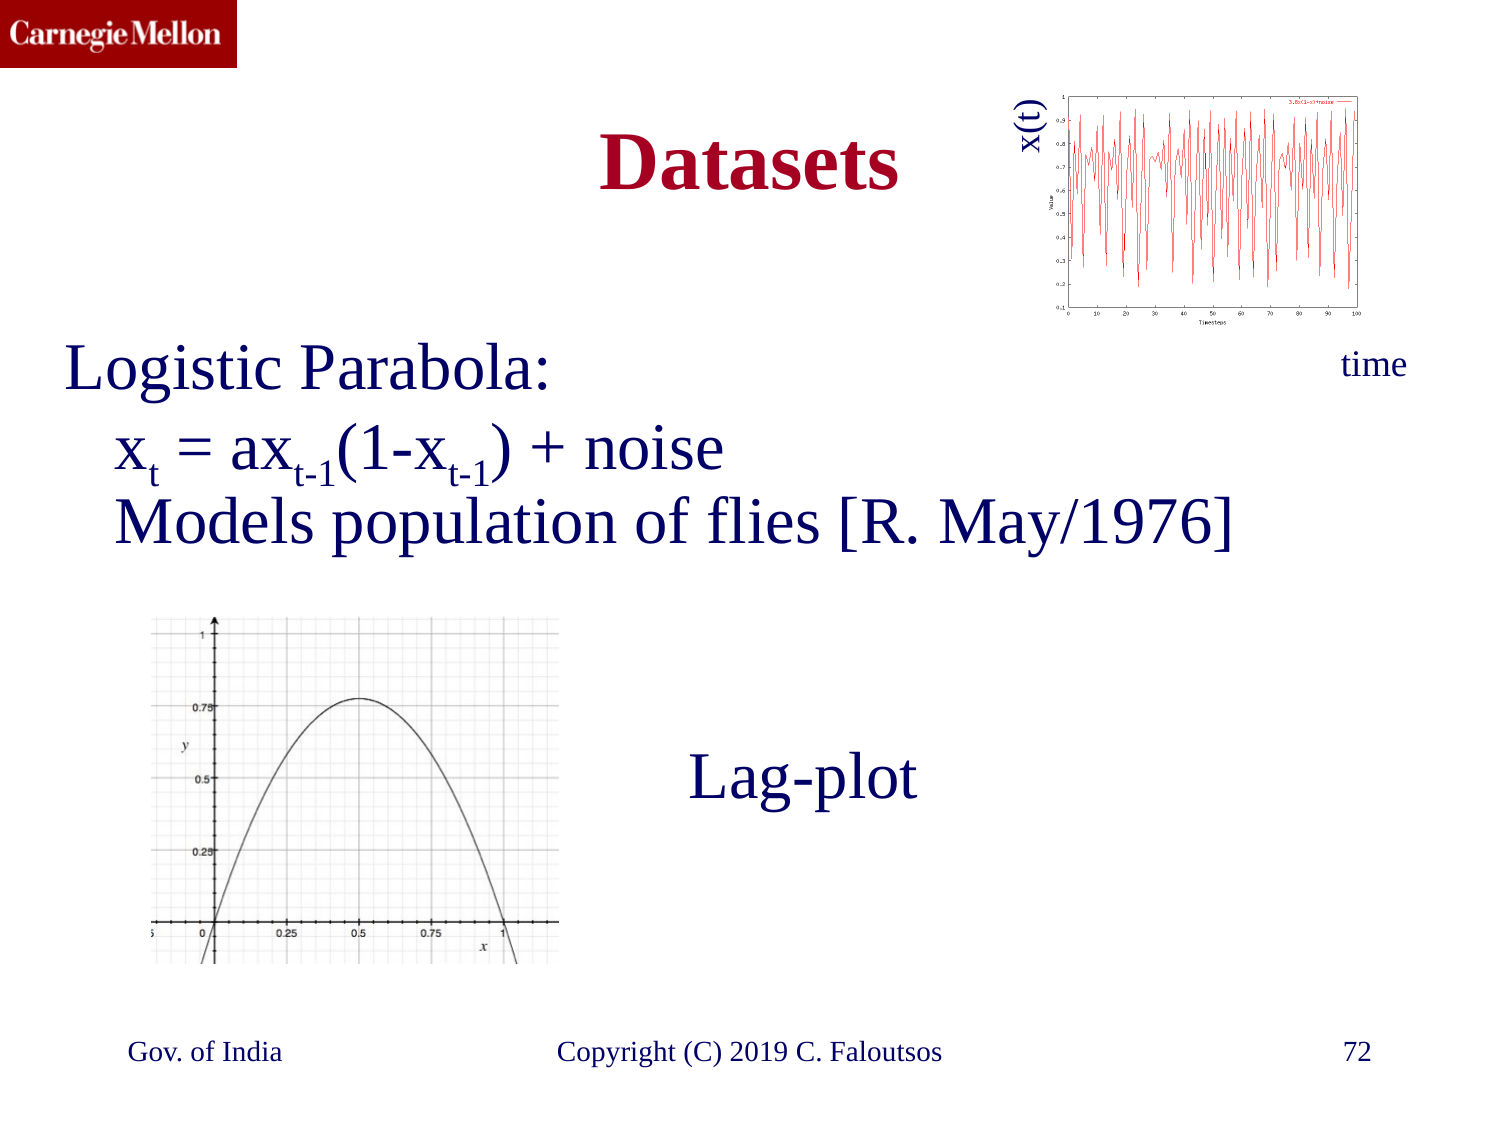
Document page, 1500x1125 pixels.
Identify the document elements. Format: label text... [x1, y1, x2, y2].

picture [0, 0, 237, 68]
slide_number Gov. of India [112, 1024, 426, 1101]
text_box Lag-plot [673, 724, 934, 820]
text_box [984, 77, 1457, 393]
title Datasets [112, 99, 979, 213]
picture [151, 615, 559, 964]
footer Copyright (C) 2019 C. Faloutsos [512, 1024, 988, 1101]
text_box Logistic Parabola: xt = axt-1(1-xt-1) + noise Models population of flies [R. May/1976] [50, 324, 1450, 550]
slide_number 72 [1074, 1024, 1388, 1101]
